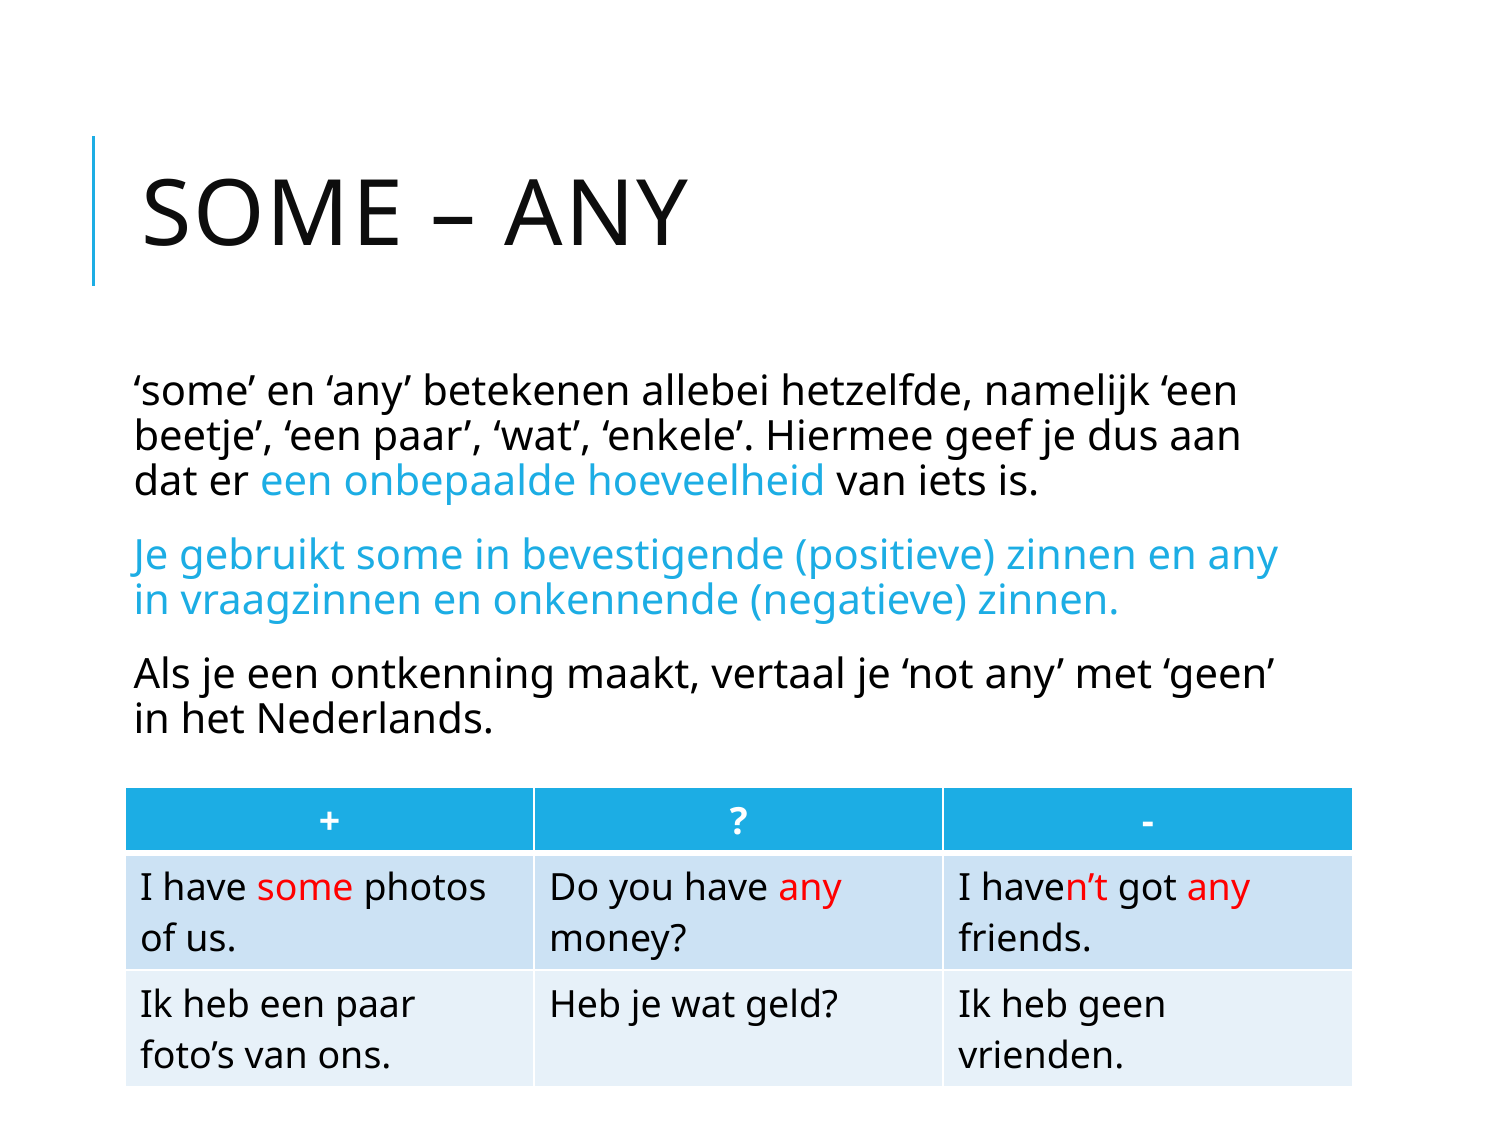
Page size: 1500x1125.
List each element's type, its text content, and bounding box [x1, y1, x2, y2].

table_header + [126, 788, 533, 850]
table_cell Ik heb een paar foto’s van ons. [126, 971, 533, 1086]
table_cell Heb je wat geld? [535, 971, 942, 1086]
list ‘some’ en ‘any’ betekenen allebei hetzelfde, namelijk ‘een beetje’, ‘een paar’, ‘wat’, ‘enkele’. Hiermee geef je dus aan dat er een onbepaalde hoeveelheid van iets is. Je gebruikt some in bevestigende (positieve) zinnen en any in vraagzinnen en onkennende (negatieve) zinnen. Als je een ontkenning maakt, vertaal je ‘not any’ met ‘geen’ in het Nederlands. [126, 361, 1322, 786]
table_cell Ik heb geen vrienden. [944, 971, 1352, 1086]
table_cell Do you have any money? [535, 856, 942, 969]
title SOME – Any [126, 96, 1322, 342]
table_cell I haven’t got any friends. [944, 856, 1352, 969]
table_header - [944, 788, 1352, 850]
table_header ? [535, 788, 942, 850]
table_cell I have some photos of us. [126, 856, 533, 969]
